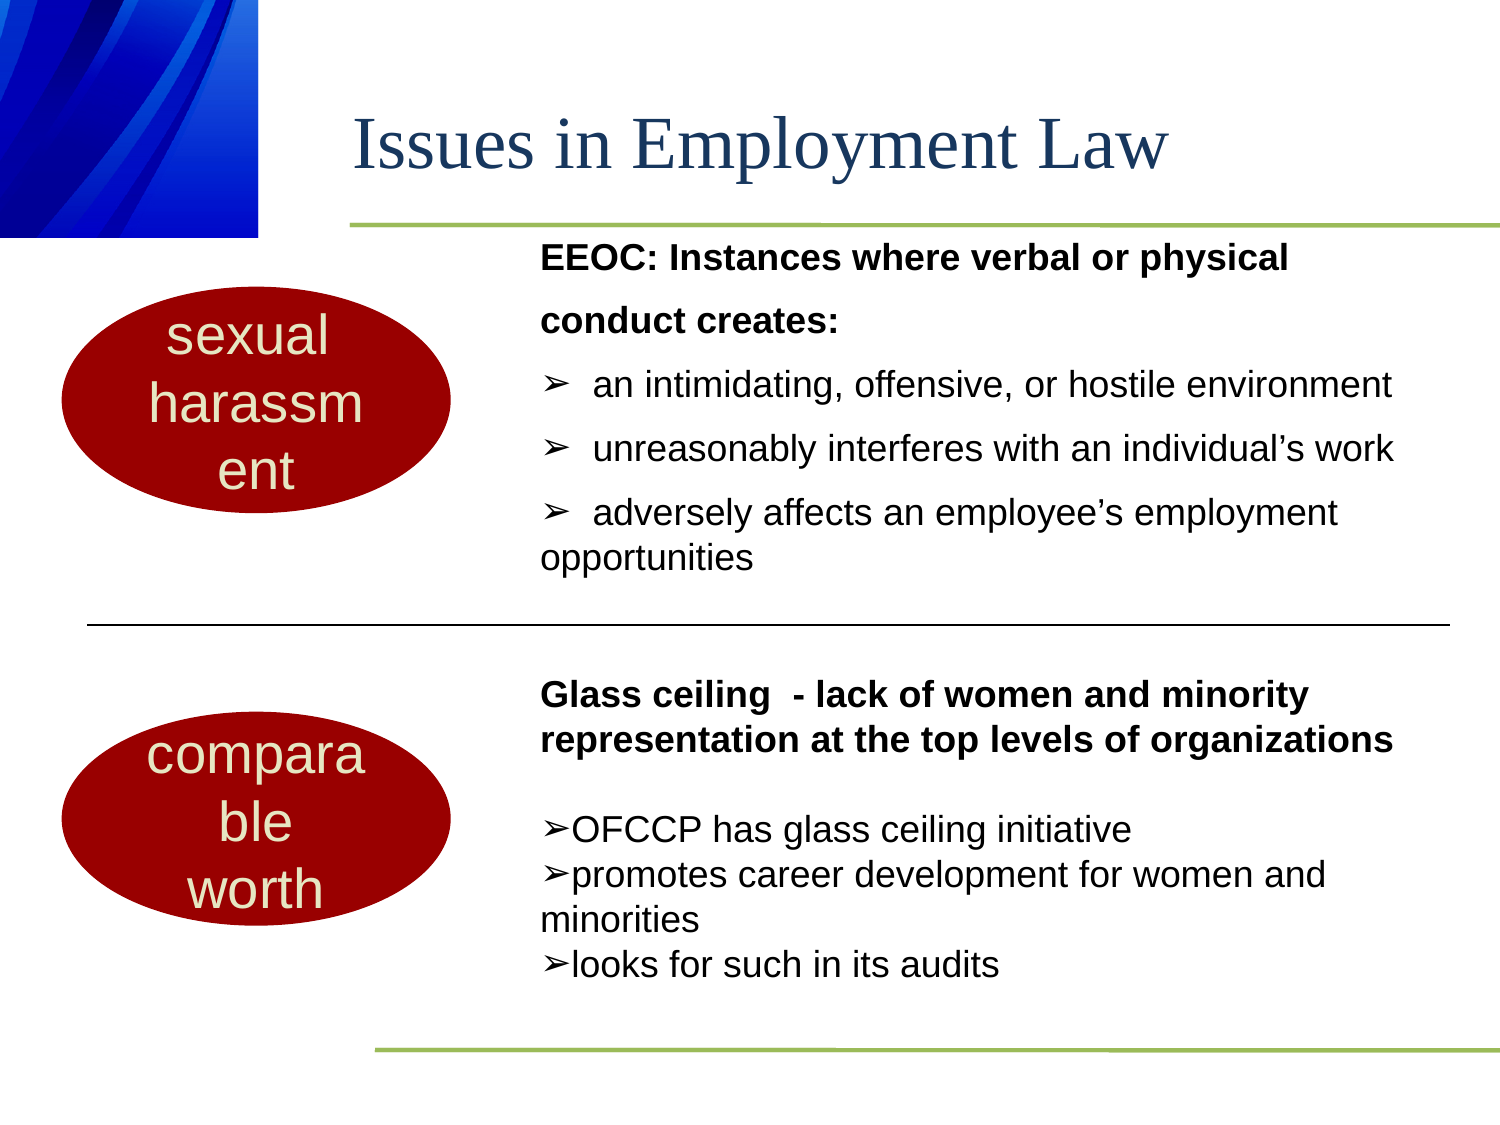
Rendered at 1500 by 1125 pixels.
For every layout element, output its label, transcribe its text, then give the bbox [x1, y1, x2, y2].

slide_number [1074, 1042, 1425, 1103]
text_box Glass ceiling - lack of women and minority representation at the top levels of organizations OFCCP has glass ceiling initiative promotes career development for women and minorities looks for such in its audits [524, 662, 1413, 993]
text_box sexual harassment [62, 287, 450, 513]
picture [0, 0, 259, 238]
text_box EEOC: Instances where verbal or physical conduct creates: an intimidating, offensive, or hostile environment unreasonably interferes with an individual’s work adversely affects an employee’s employment opportunities [525, 224, 1450, 601]
title Issues in Employment Law [337, 45, 1425, 233]
text_box comparable worth [62, 712, 450, 925]
